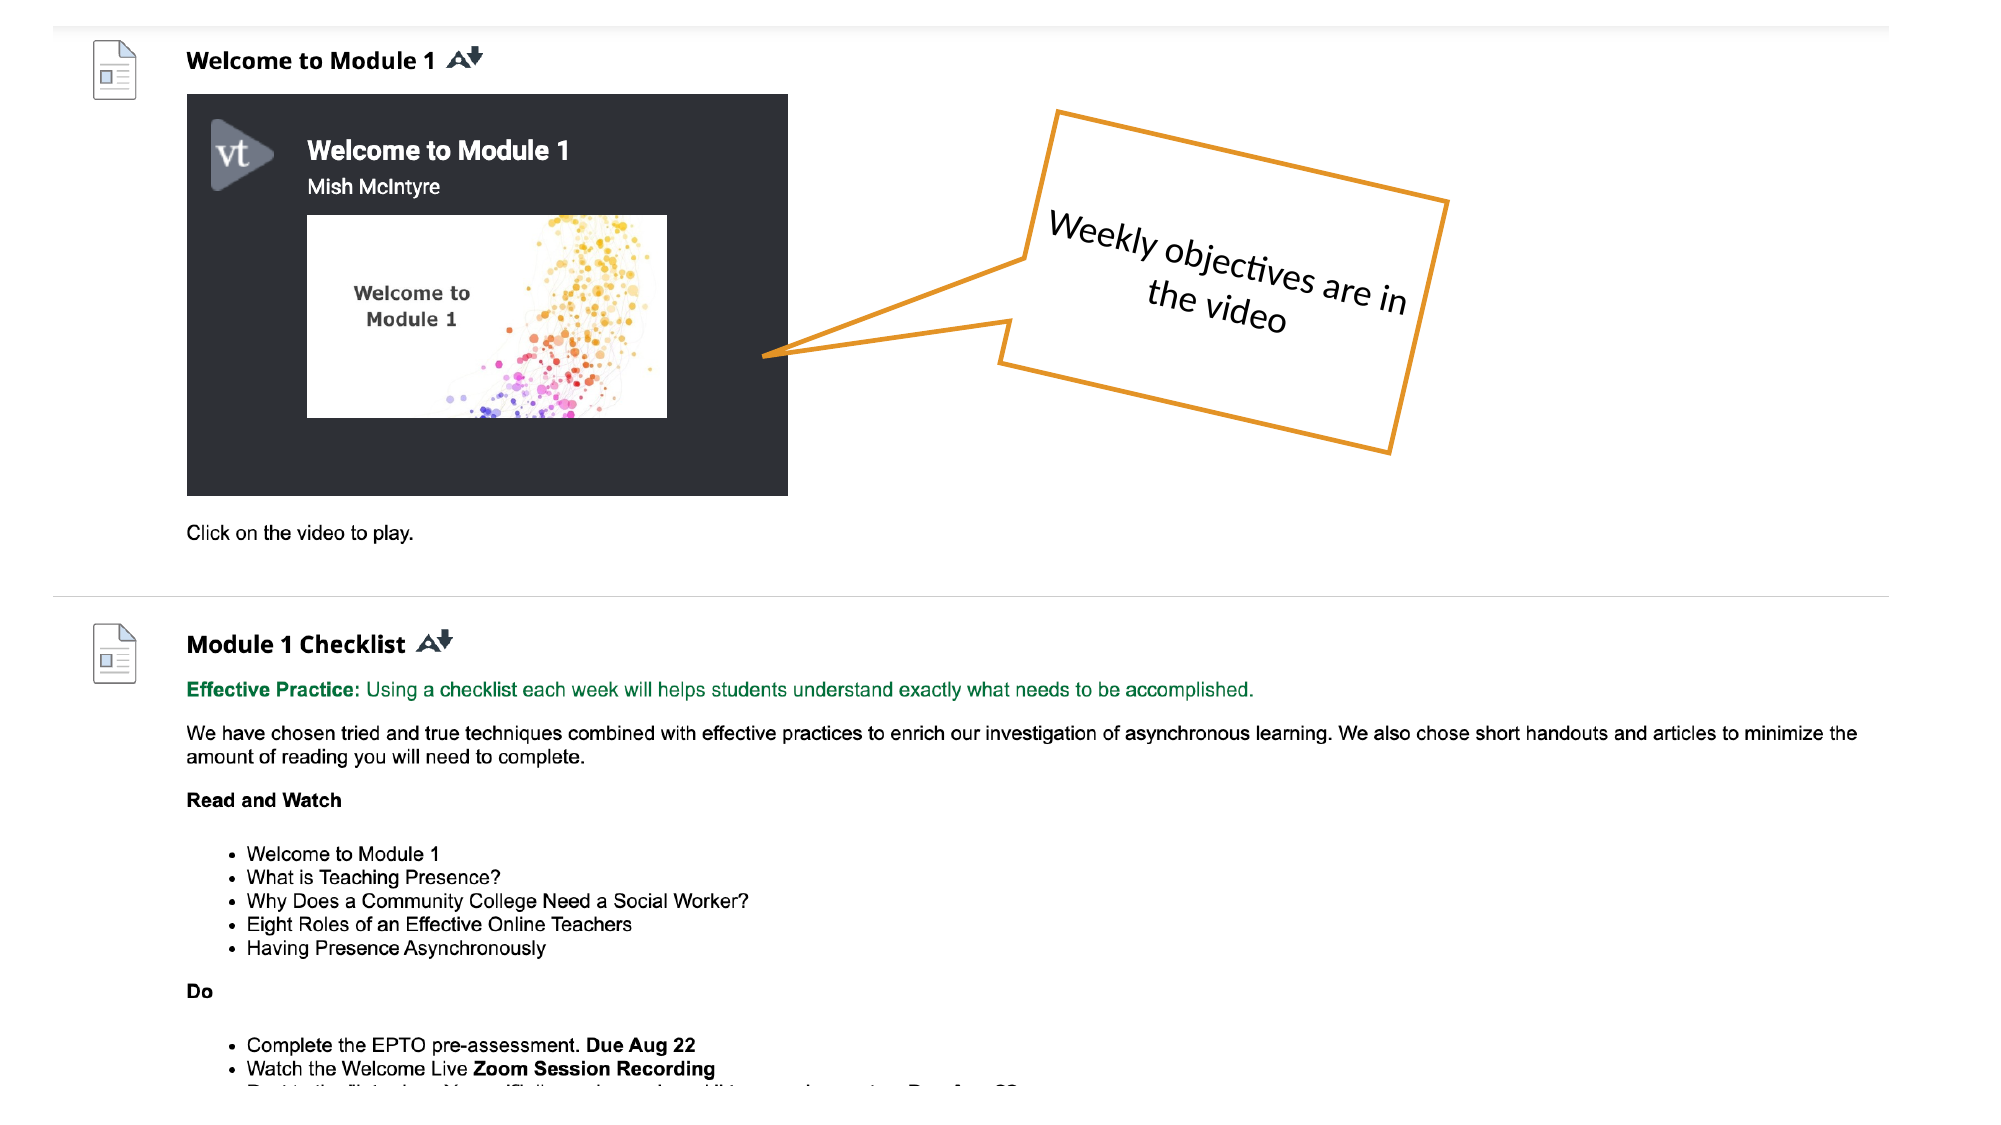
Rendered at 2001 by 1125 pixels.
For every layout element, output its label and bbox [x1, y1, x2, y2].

list [52, 26, 1889, 1086]
